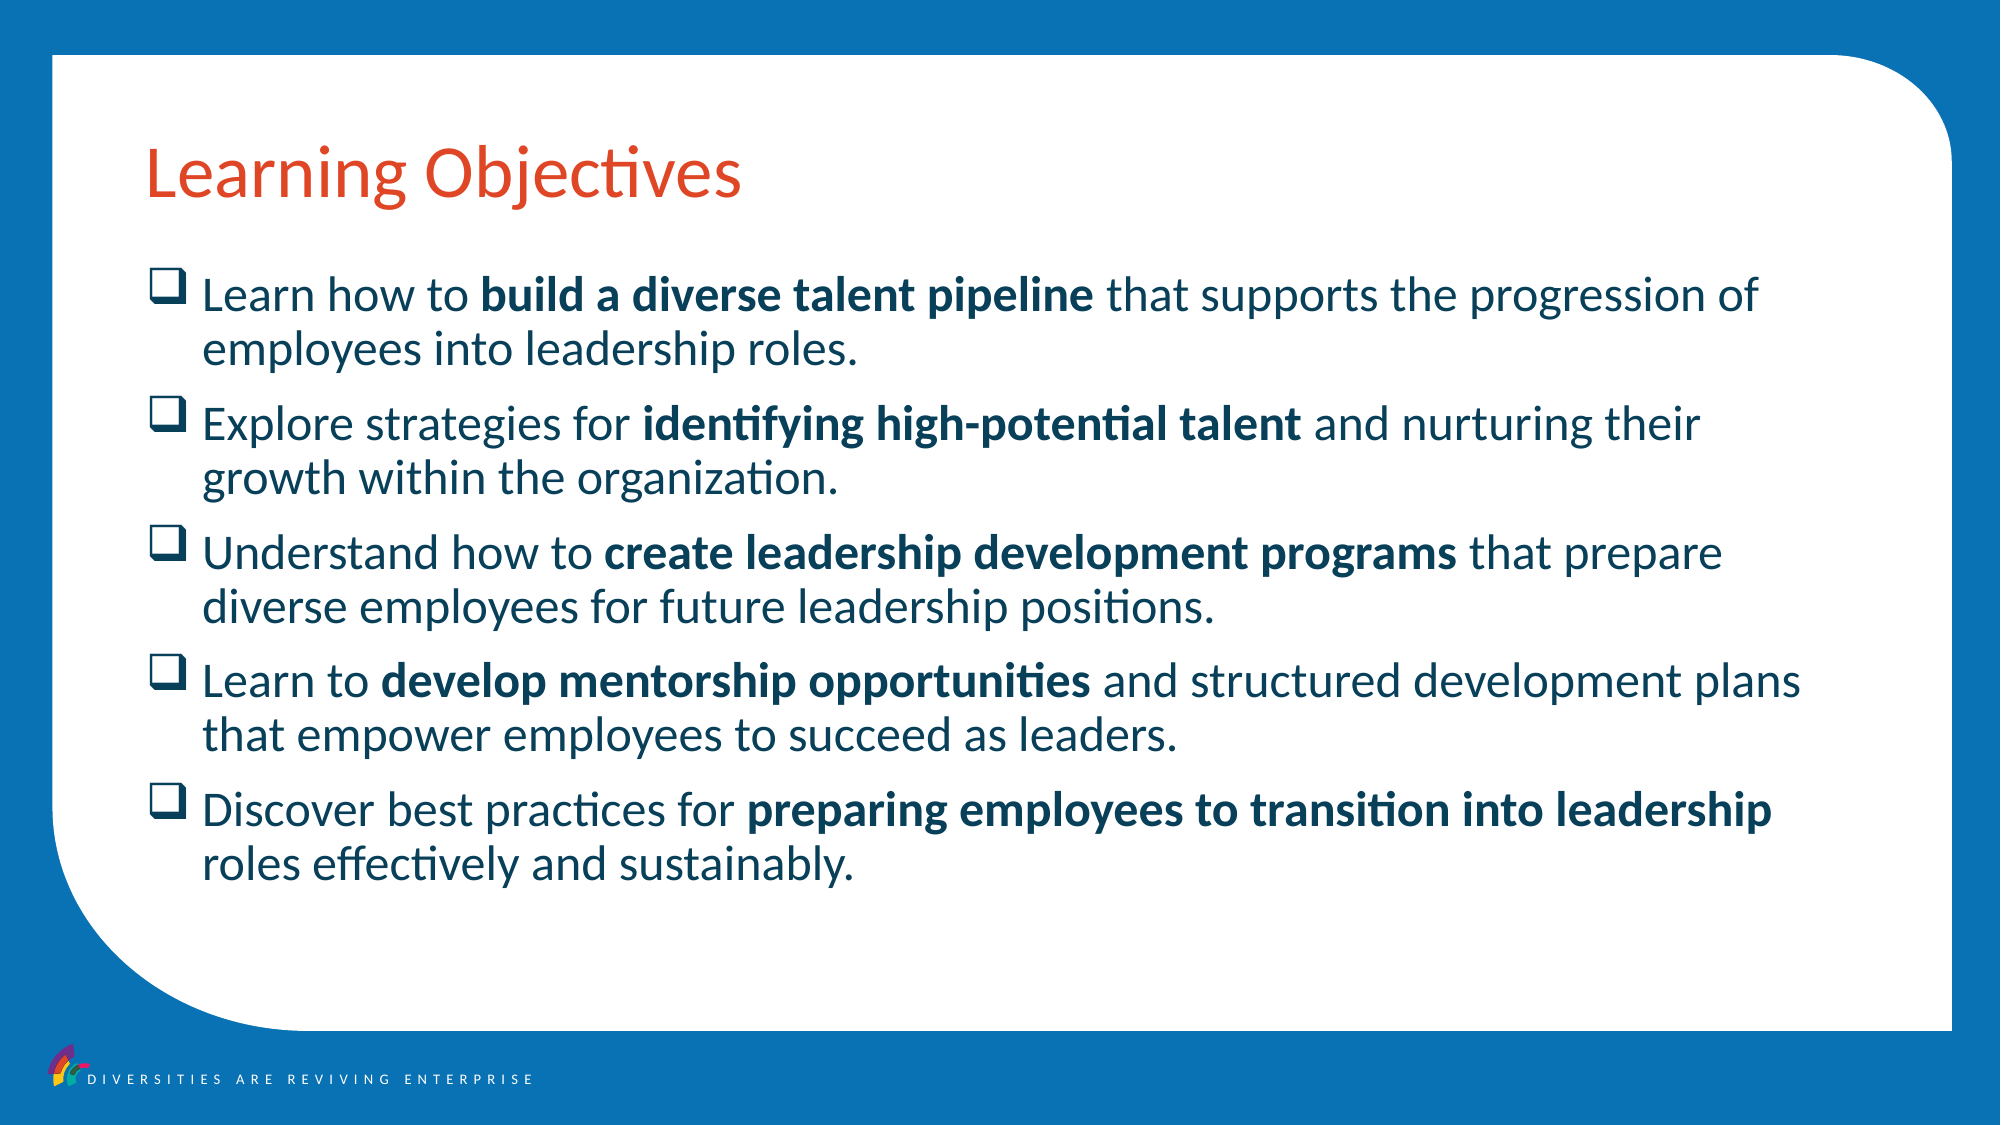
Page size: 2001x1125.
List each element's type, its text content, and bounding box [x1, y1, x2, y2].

list Learn how to build a diverse talent pipeline that supports the progression of employees into leadership roles. Explore strategies for identifying high-potential talent and nurturing their growth within the organization. Understand how to create leadership development programs that prepare diverse employees for future leadership positions. Learn to develop mentorship opportunities and structured development plans that empower employees to succeed as leaders. Discover best practices for preparing employees to transition into leadership roles effectively and sustainably. [130, 260, 1869, 893]
list Learning Objectives [130, 124, 1869, 257]
